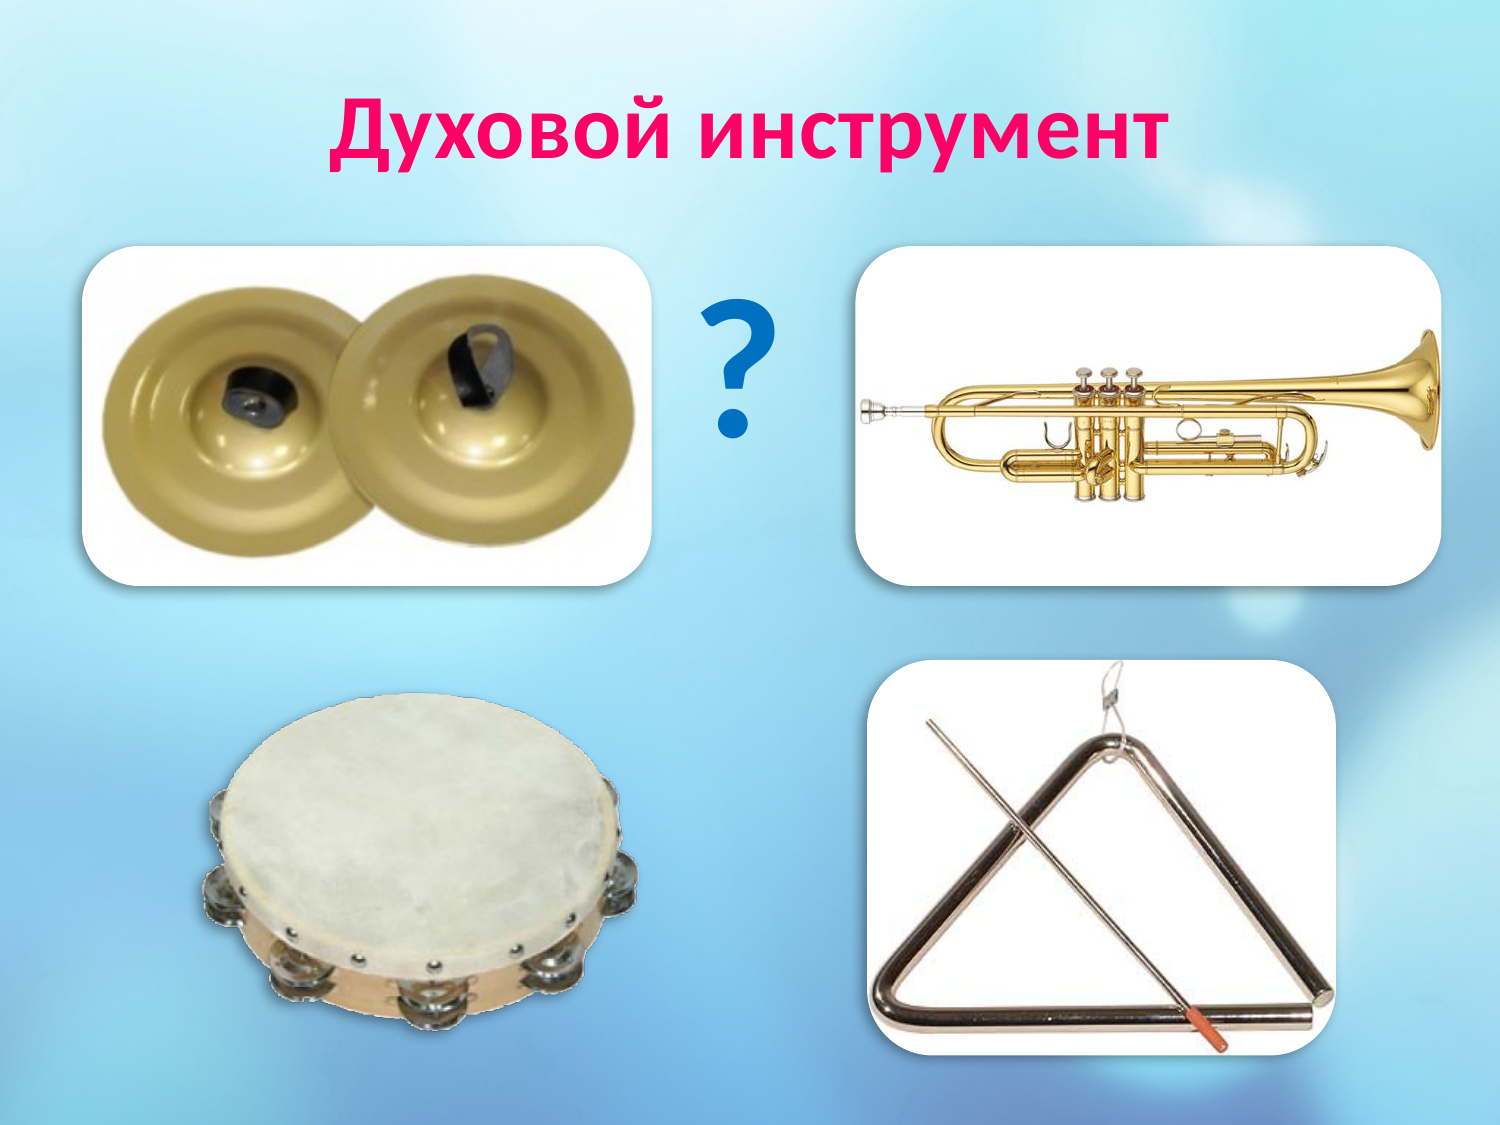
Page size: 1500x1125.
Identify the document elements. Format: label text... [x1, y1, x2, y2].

picture [866, 659, 1337, 1056]
picture [855, 245, 1442, 587]
picture [187, 679, 653, 1043]
title Духовой инструмент [75, 45, 1425, 200]
picture [81, 245, 652, 587]
text_box ? [632, 222, 844, 493]
